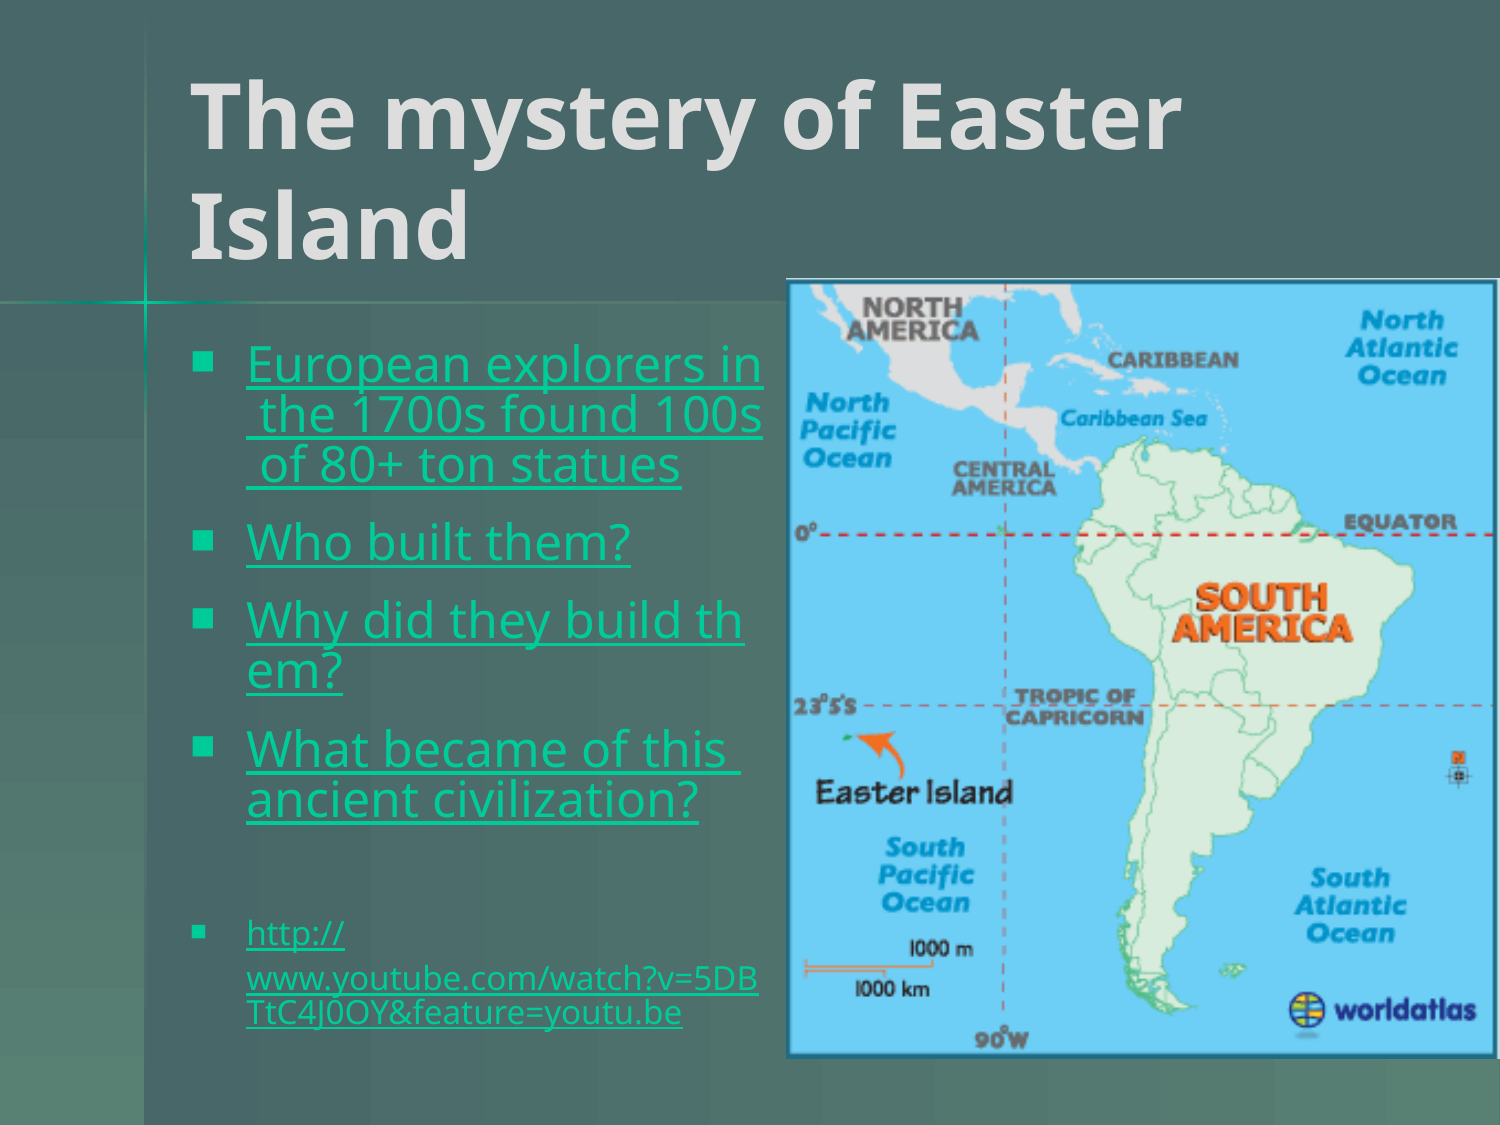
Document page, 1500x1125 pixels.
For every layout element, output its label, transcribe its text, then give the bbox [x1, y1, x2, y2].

picture [785, 278, 1500, 1060]
title The mystery of Easter Island [174, 49, 1413, 286]
list European explorers in the 1700s found 100s of 80+ ton statues Who built them? Why did they build them? What became of this ancient civilization? http://www.youtube.com/watch?v=5DBTtC4J0OY&feature=youtu.be [174, 324, 780, 1001]
